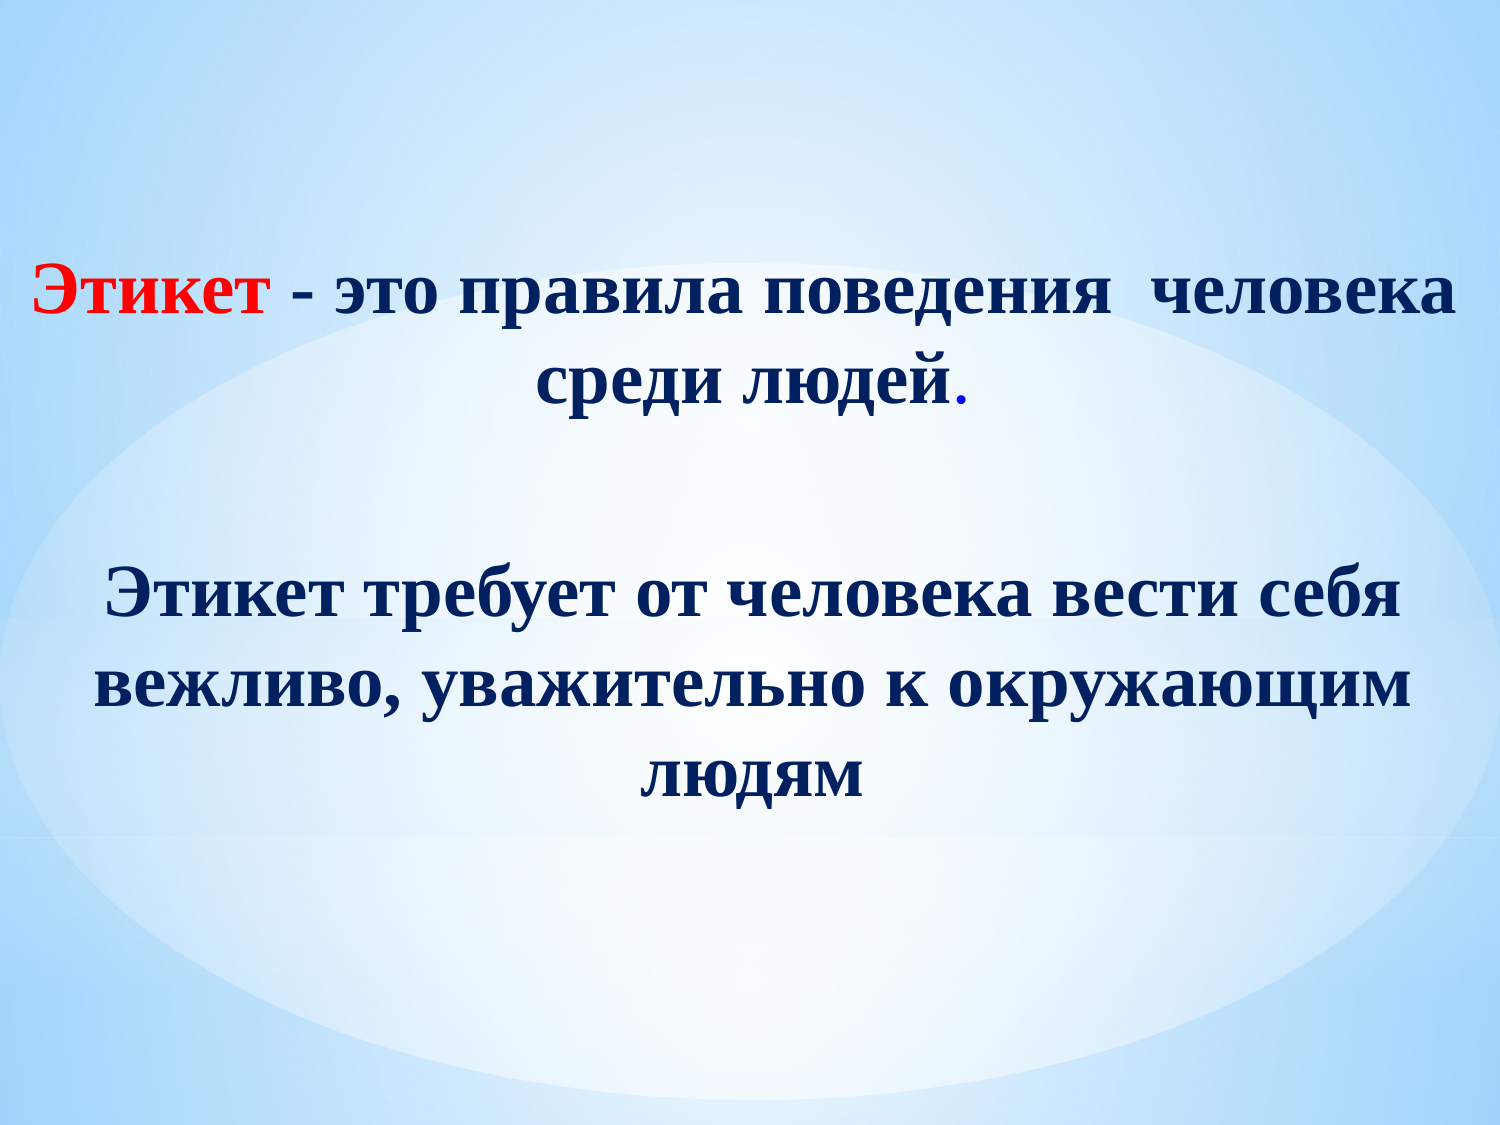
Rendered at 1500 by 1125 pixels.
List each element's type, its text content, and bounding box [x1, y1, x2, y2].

text_box Этикет требует от человека вести себя вежливо, уважительно к окружающим людям [41, 444, 1465, 820]
text_box Этикет - это правила поведения человека среди людей. [14, 231, 1473, 427]
